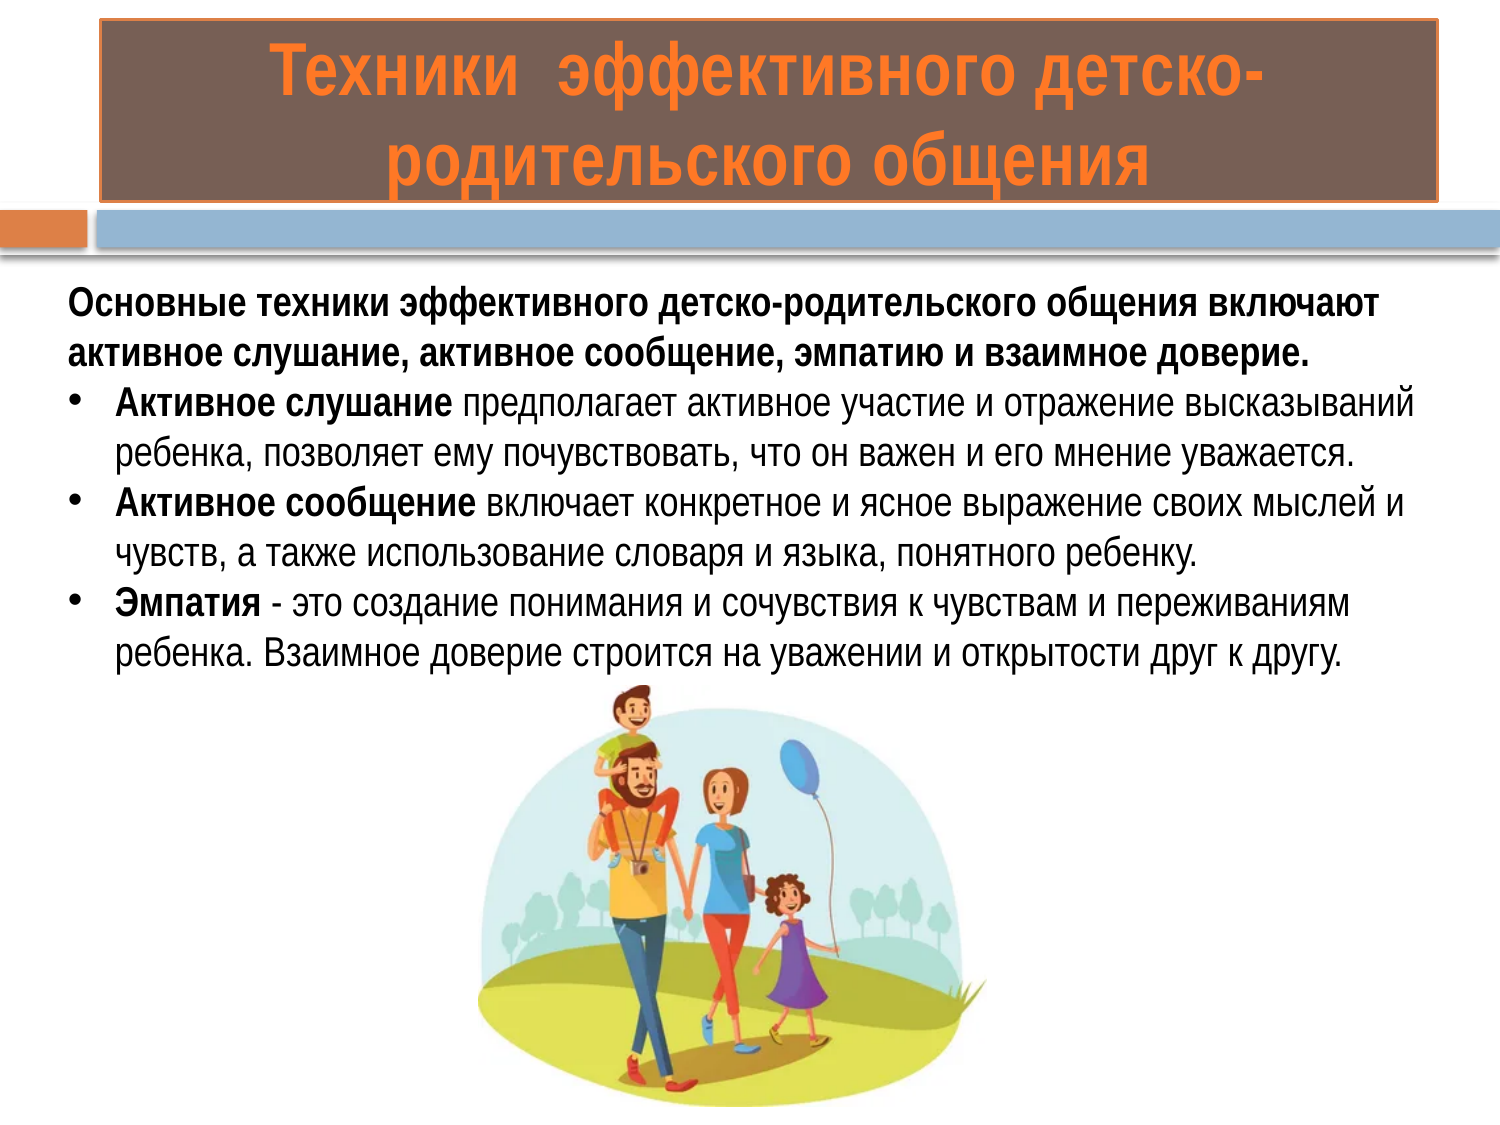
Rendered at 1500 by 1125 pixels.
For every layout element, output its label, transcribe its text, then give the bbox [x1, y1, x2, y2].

picture [477, 685, 987, 1107]
title Техники эффективного детско-родительского общения [99, 18, 1439, 203]
text_box Основные техники эффективного детско-родительского общения включают активное слушание, активное сообщение, эмпатию и взаимное доверие. Активное слушание предполагает активное участие и отражение высказываний ребенка, позволяет ему почувствовать, что он важен и его мнение уважается. Активное сообщение включает конкретное и ясное выражение своих мыслей и чувств, а также использование словаря и языка, понятного ребенку. Эмпатия - это создание понимания и сочувствия к чувствам и переживаниям ребенка. Взаимное доверие строится на уважении и открытости друг к другу. [53, 267, 1483, 682]
